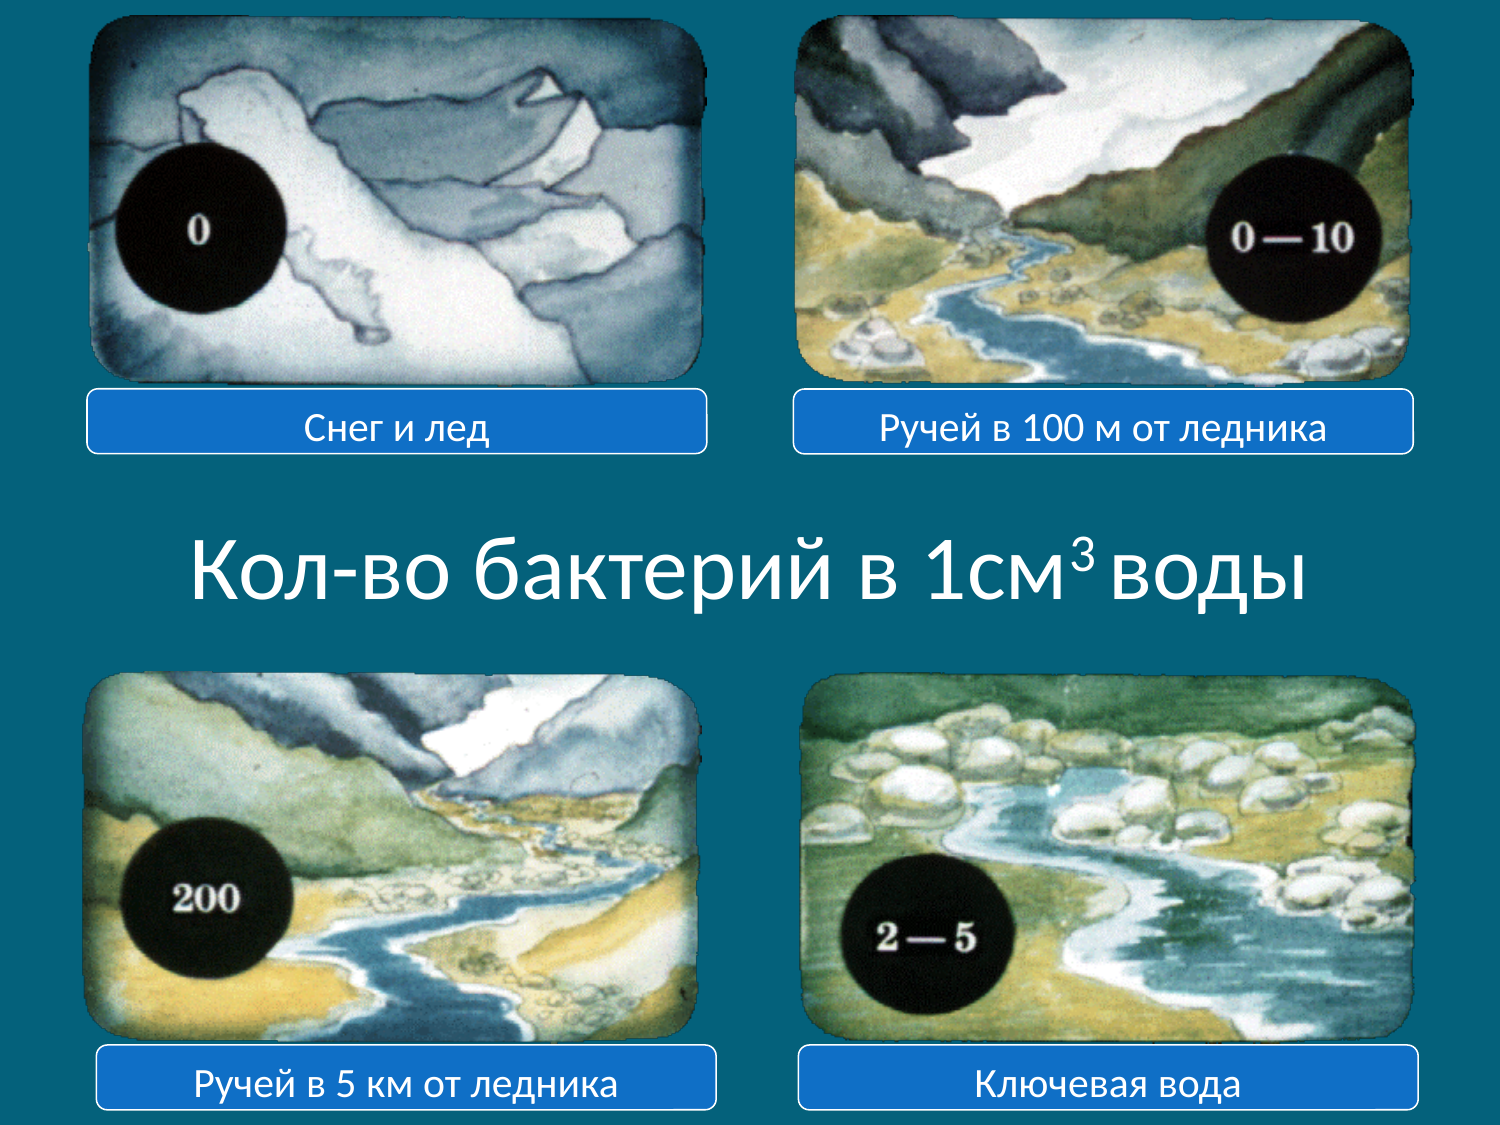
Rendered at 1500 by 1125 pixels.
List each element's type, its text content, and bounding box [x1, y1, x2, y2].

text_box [797, 671, 1419, 1111]
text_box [86, 14, 707, 454]
title Кол-во бактерий в 1см3 воды [75, 469, 1425, 657]
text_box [793, 14, 1414, 455]
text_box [81, 671, 717, 1111]
